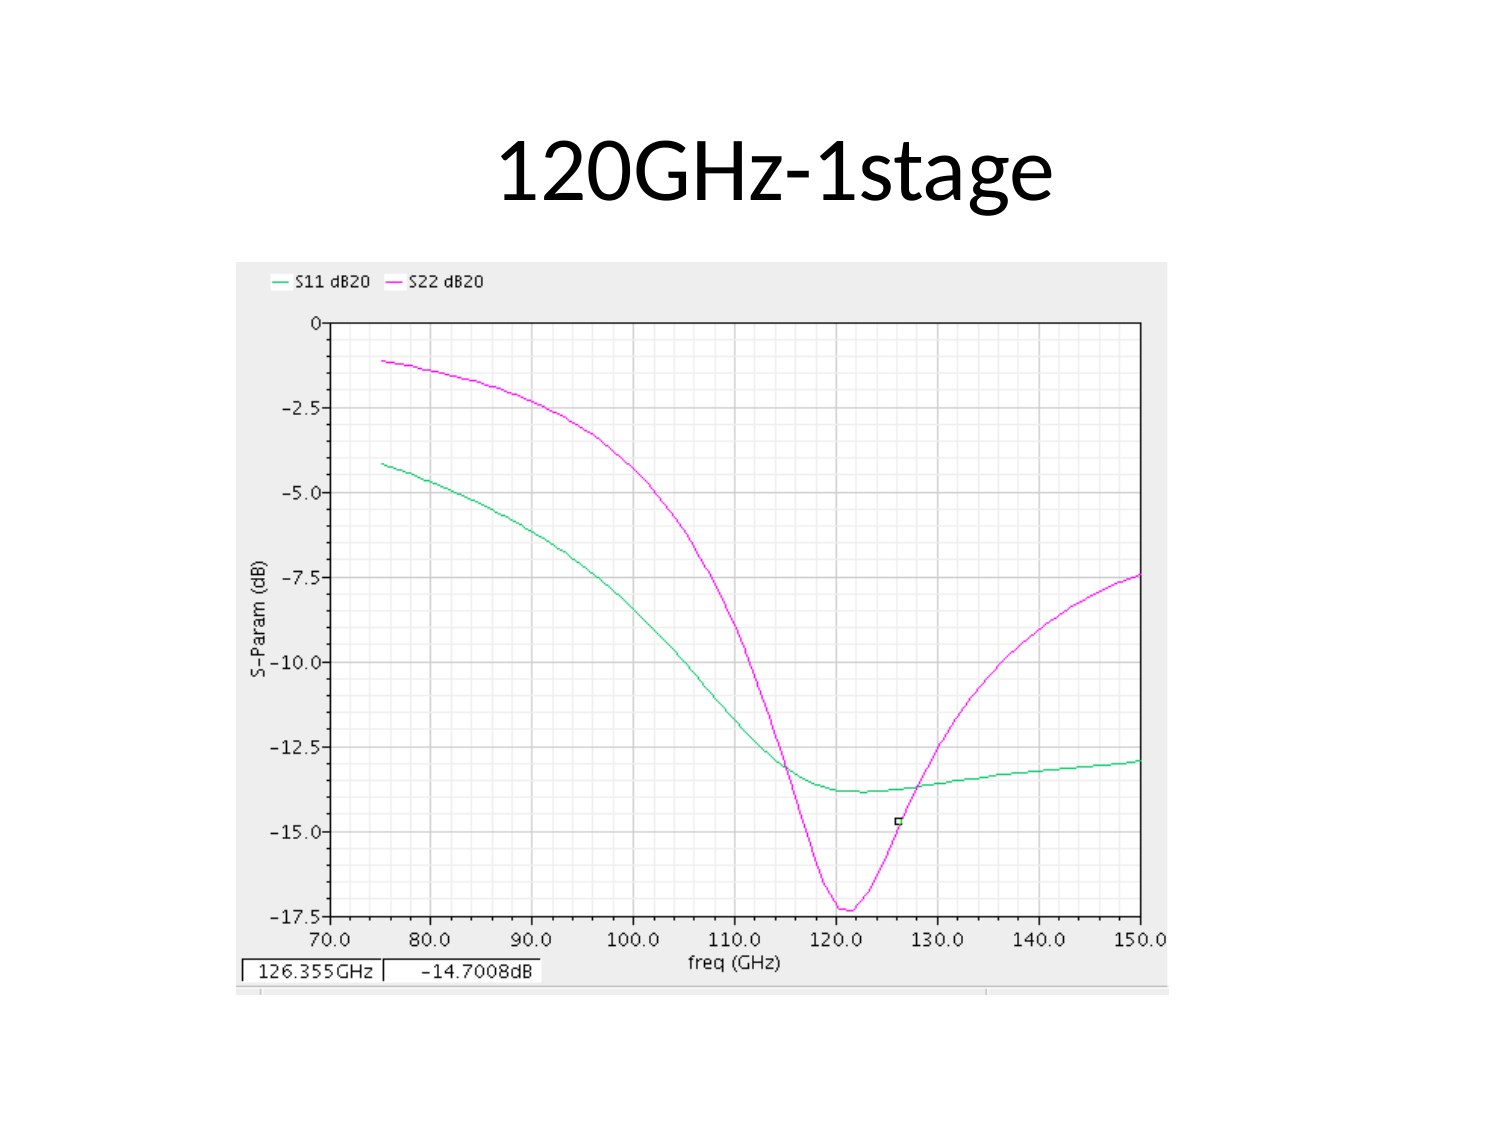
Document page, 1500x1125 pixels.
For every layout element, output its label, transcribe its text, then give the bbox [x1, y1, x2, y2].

picture [236, 262, 1169, 995]
text_box 120GHz-1stage [99, 70, 1450, 258]
